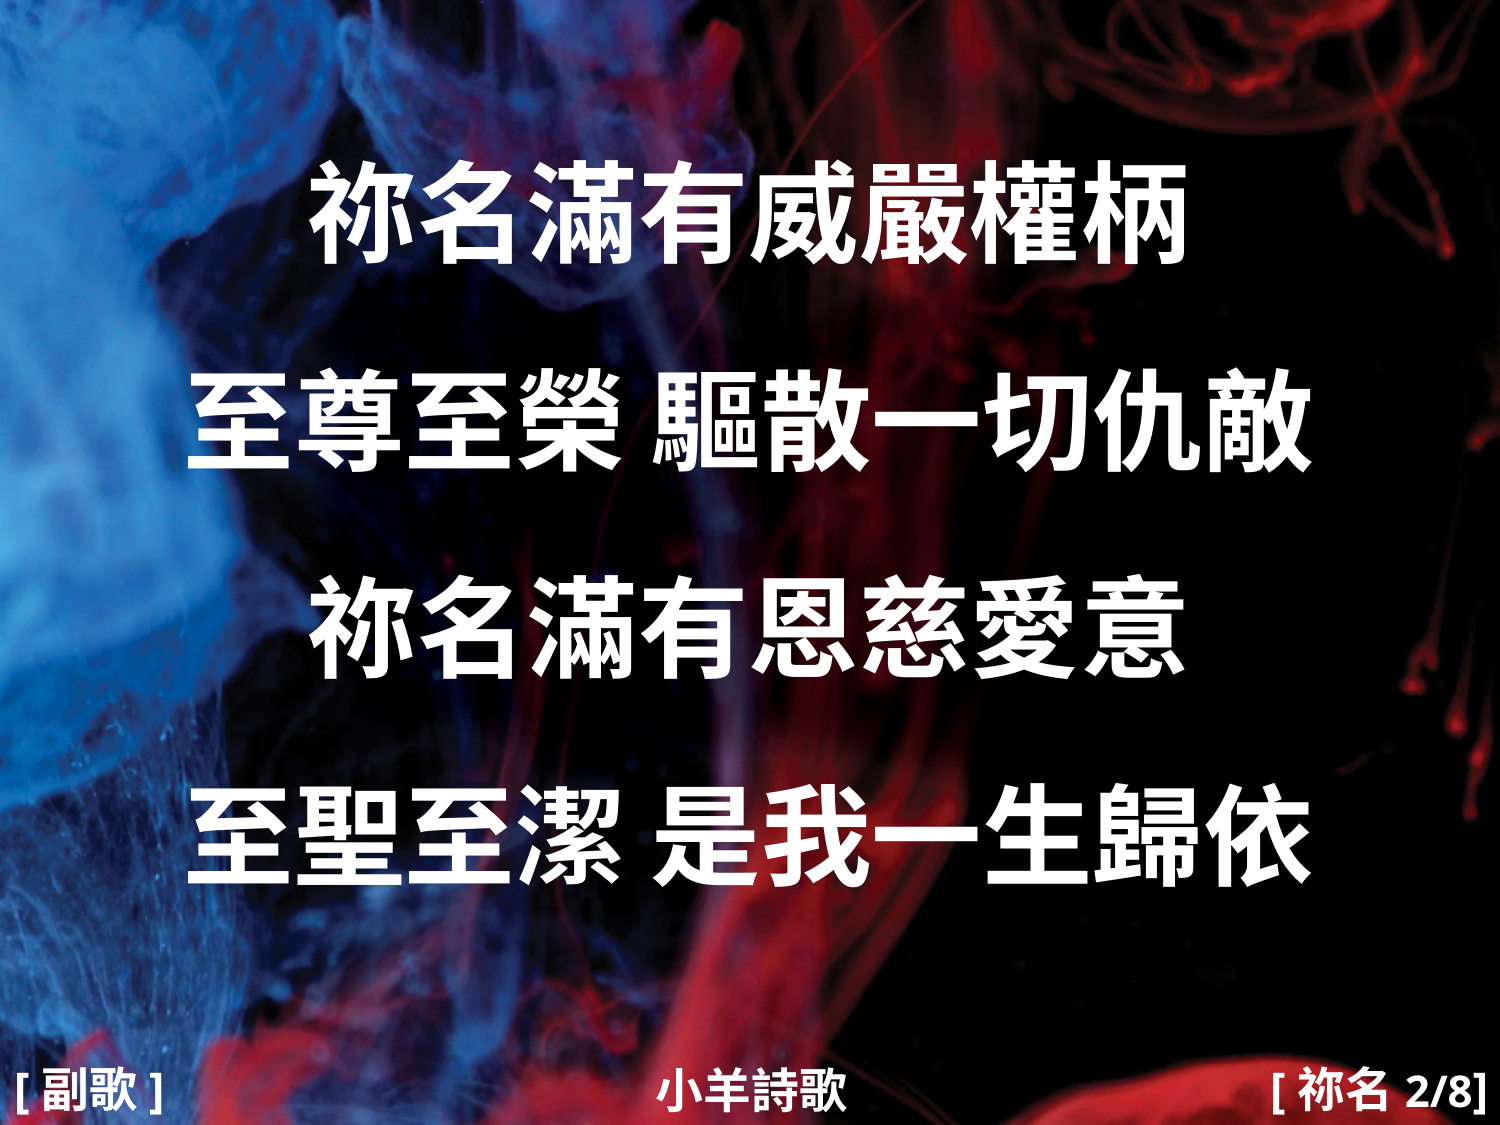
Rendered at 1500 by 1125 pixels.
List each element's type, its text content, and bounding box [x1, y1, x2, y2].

subtitle 小羊詩歌 [205, 1053, 1219, 1125]
text_box [祢名2/8] [1219, 1052, 1500, 1125]
text_box [副歌] [0, 1052, 205, 1125]
picture [0, 0, 1500, 1053]
text_box 祢名滿有威嚴權柄 至尊至榮 驅散一切仇敵 祢名滿有恩慈愛意 至聖至潔 是我一生歸依 [0, 137, 1499, 931]
